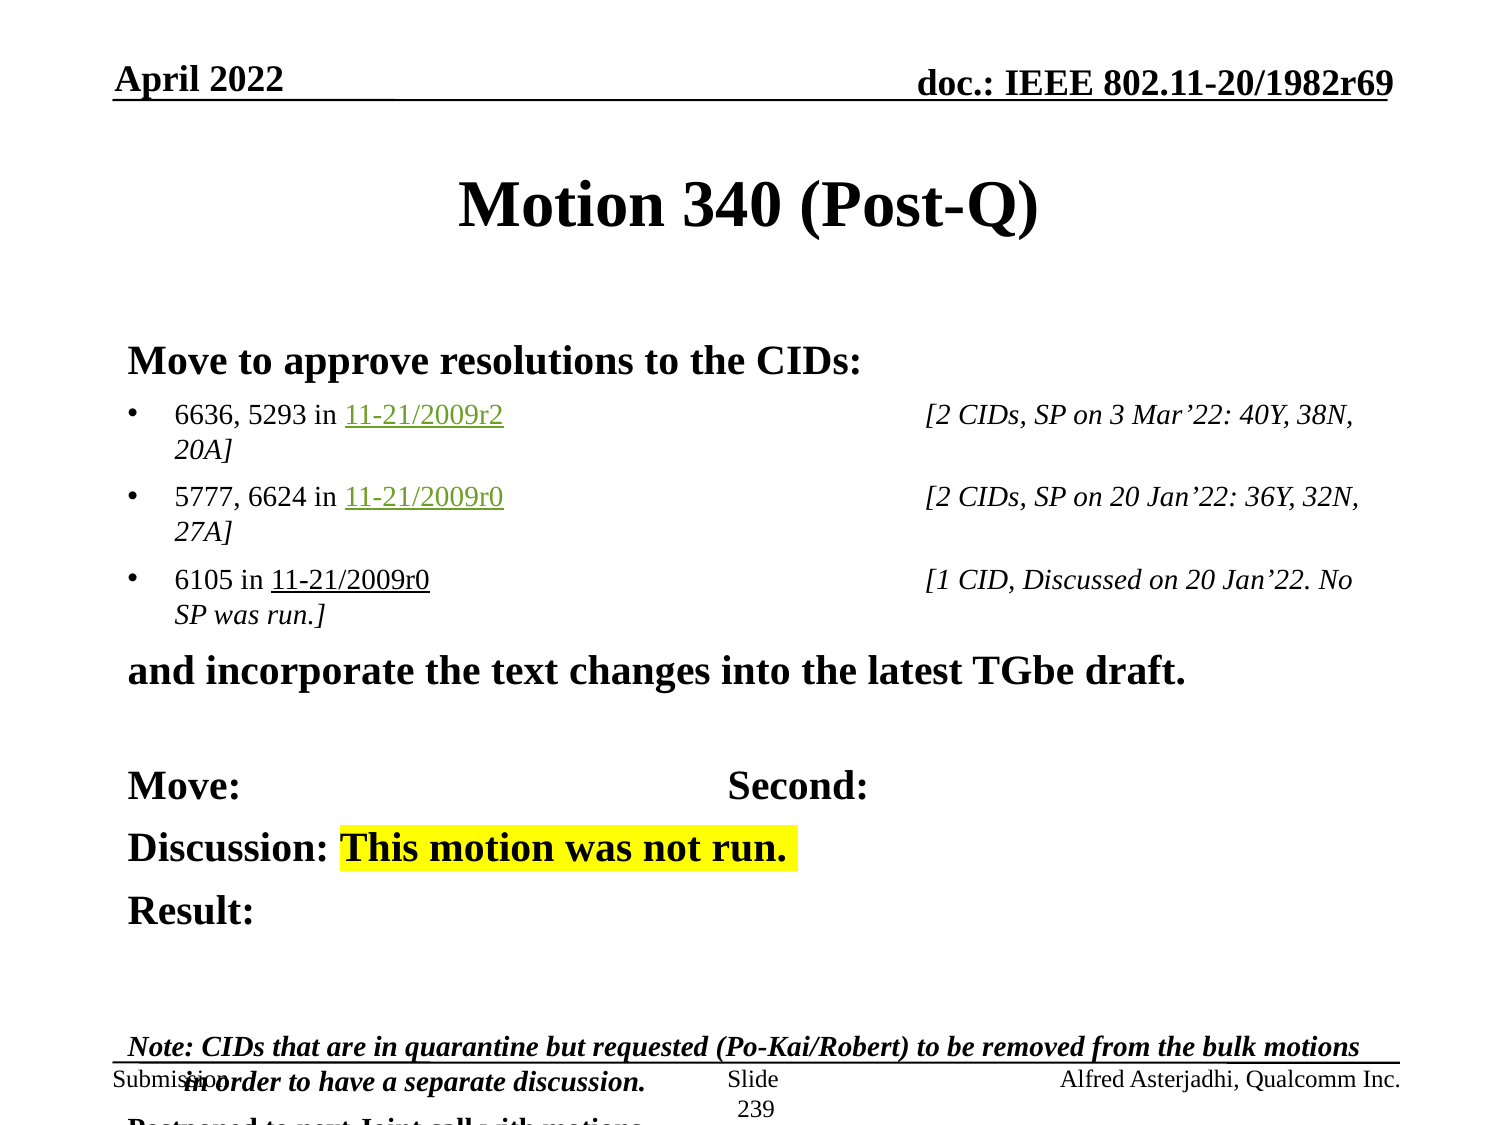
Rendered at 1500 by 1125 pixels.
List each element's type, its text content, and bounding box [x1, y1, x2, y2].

list Move to approve resolutions to the CIDs: 6636, 5293 in 11-21/2009r2 [2 CIDs, SP on 3 Mar’22: 40Y, 38N, 20A] 5777, 6624 in 11-21/2009r0 [2 CIDs, SP on 20 Jan’22: 36Y, 32N, 27A] 6105 in 11-21/2009r0 [1 CID, Discussed on 20 Jan’22. No SP was run.] and incorporate the text changes into the latest TGbe draft. Move: Second: Discussion: This motion was not run. Result: Note: CIDs that are in quarantine but requested (Po-Kai/Robert) to be removed from the bulk motions in order to have a separate discussion. Postponed to next Joint call with motions. [112, 324, 1388, 1063]
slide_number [114, 54, 423, 100]
title Motion 340 (Post-Q) [112, 112, 1388, 288]
footer Alfred Asterjadhi, Qualcomm Inc. [878, 1061, 1402, 1093]
slide_number Slide 239 [712, 1061, 800, 1123]
